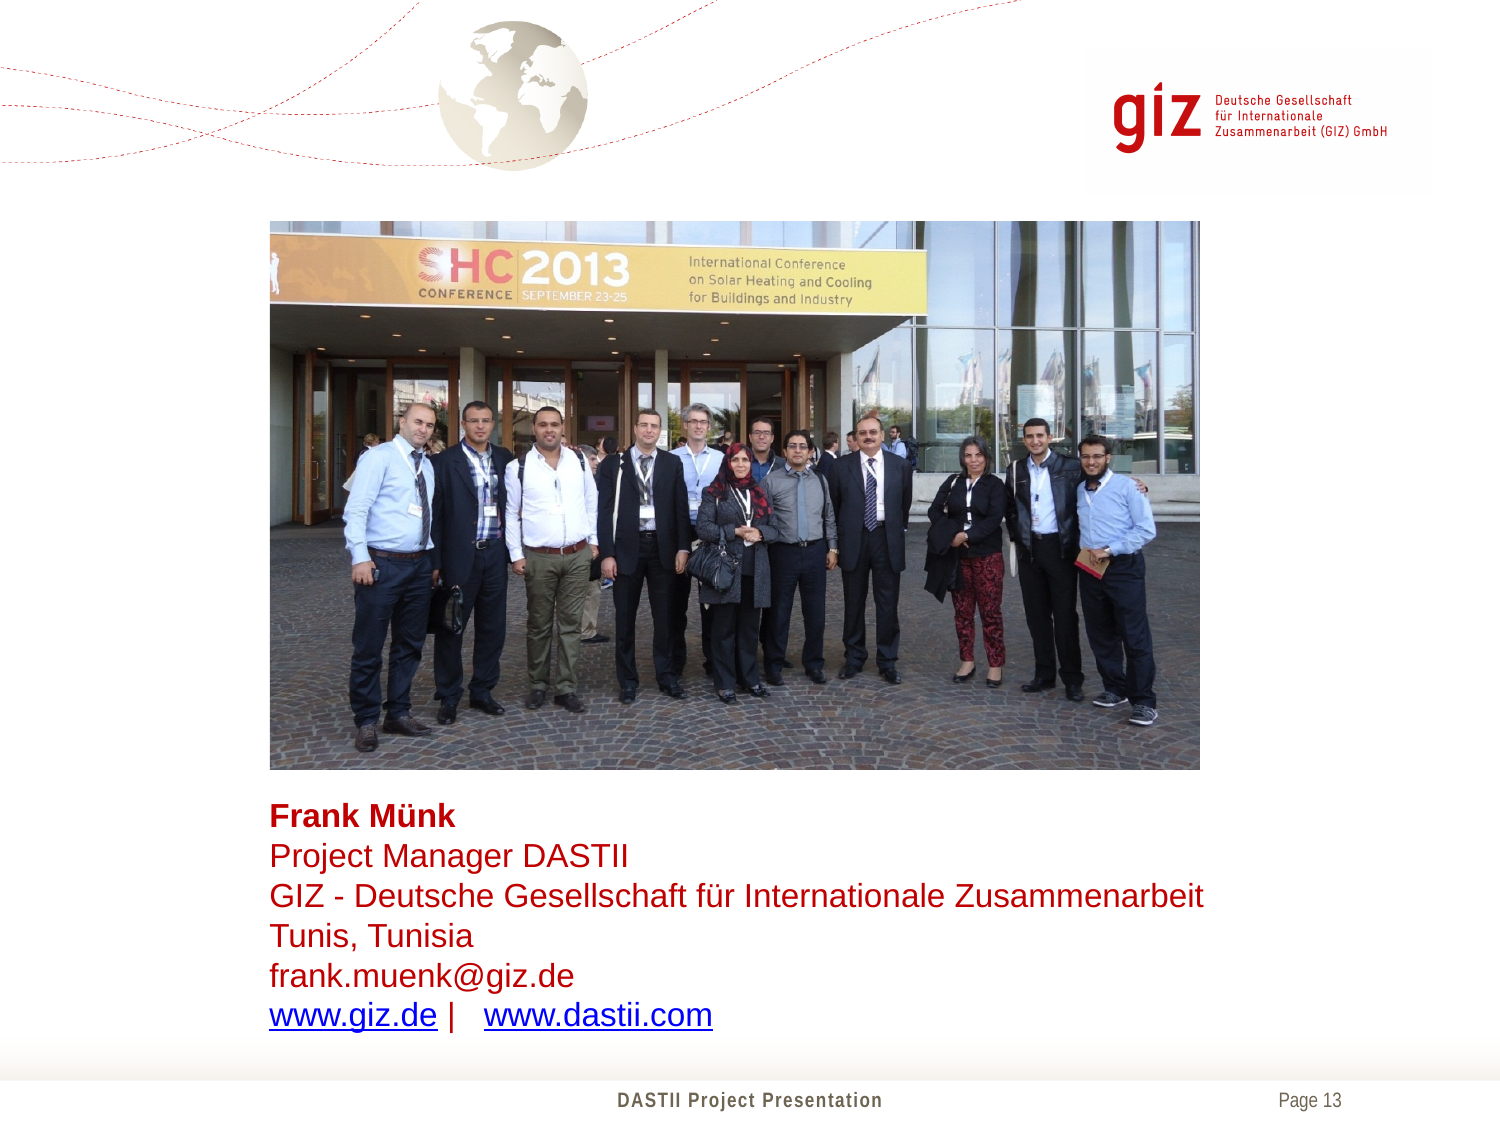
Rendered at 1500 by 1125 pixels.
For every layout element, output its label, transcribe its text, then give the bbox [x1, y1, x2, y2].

picture [269, 221, 1201, 770]
picture [0, 0, 1500, 194]
picture [0, 959, 1500, 1081]
footer DASTII Project Presentation [469, 1079, 1031, 1121]
text_box Frank Münk Project Manager DASTII GIZ - Deutsche Gesellschaft für Internationale Zusammenarbeit Tunis, Tunisia frank.muenk@giz.de www.giz.de | www.dastii.com [104, 786, 1270, 1041]
